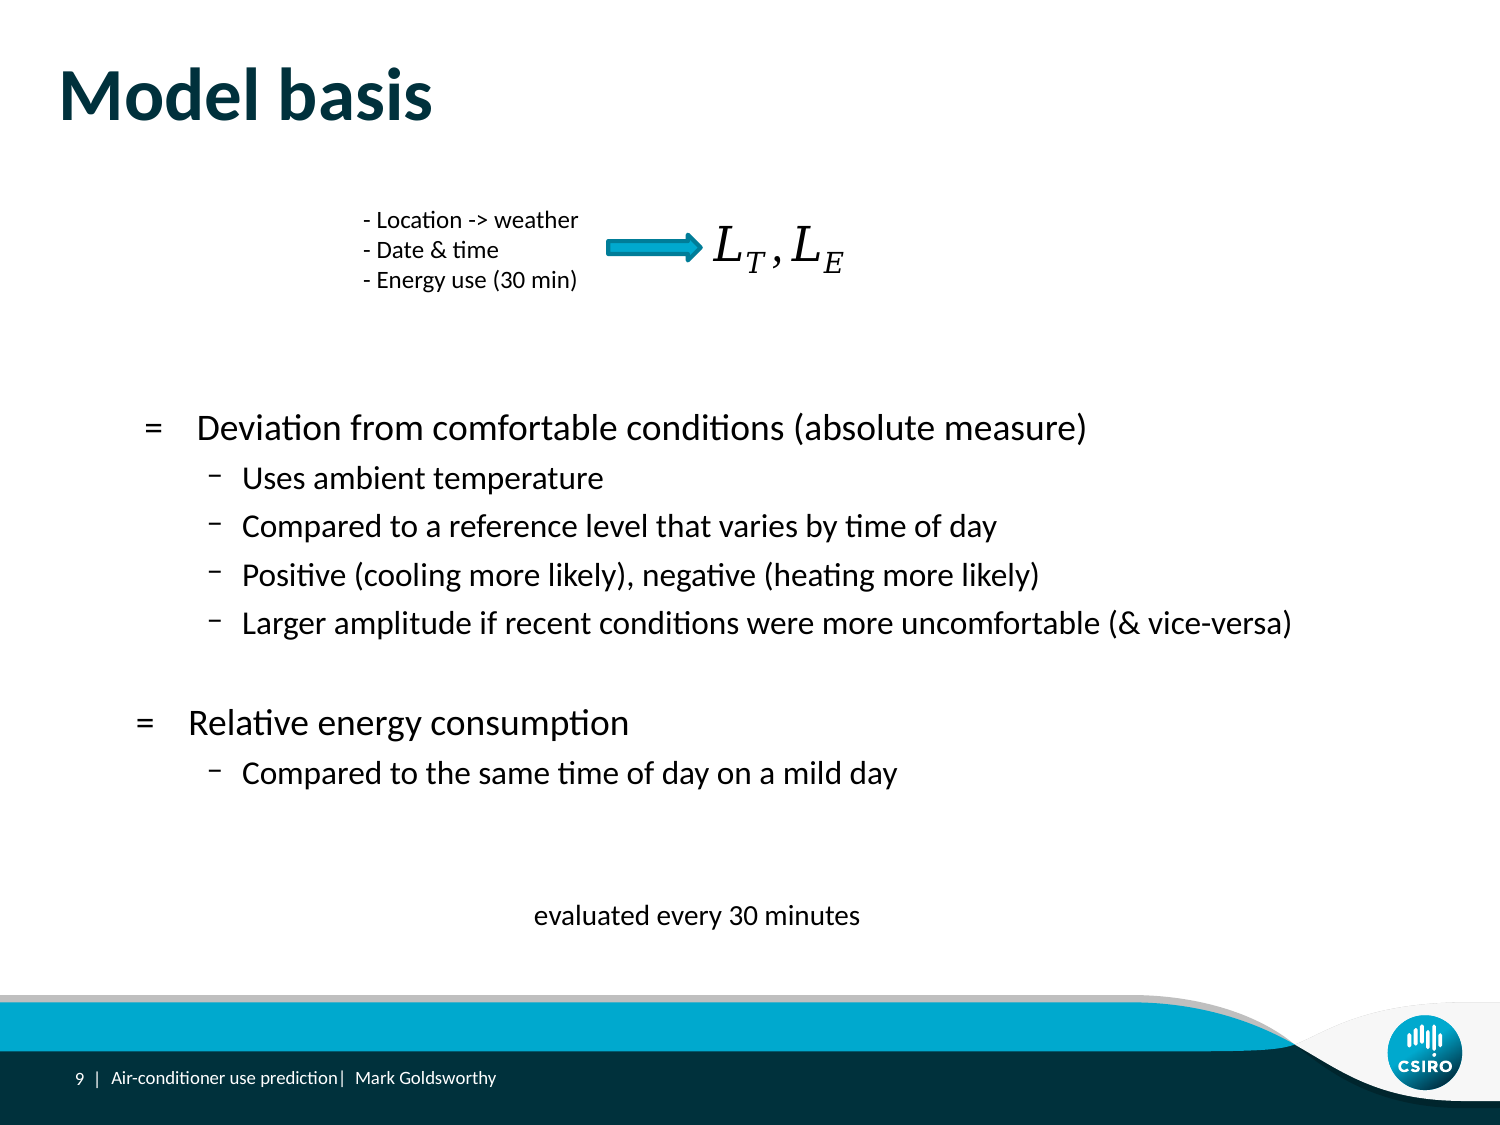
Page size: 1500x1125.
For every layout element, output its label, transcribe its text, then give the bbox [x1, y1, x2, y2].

text_box [606, 232, 703, 263]
footer Air-conditioner use prediction| Mark Goldsworthy [111, 1067, 1110, 1088]
text_box - Location -> weather - Date & time - Energy use (30 min) [348, 196, 798, 302]
slide_number 9 | [54, 1067, 102, 1088]
title Model basis [58, 45, 1447, 185]
